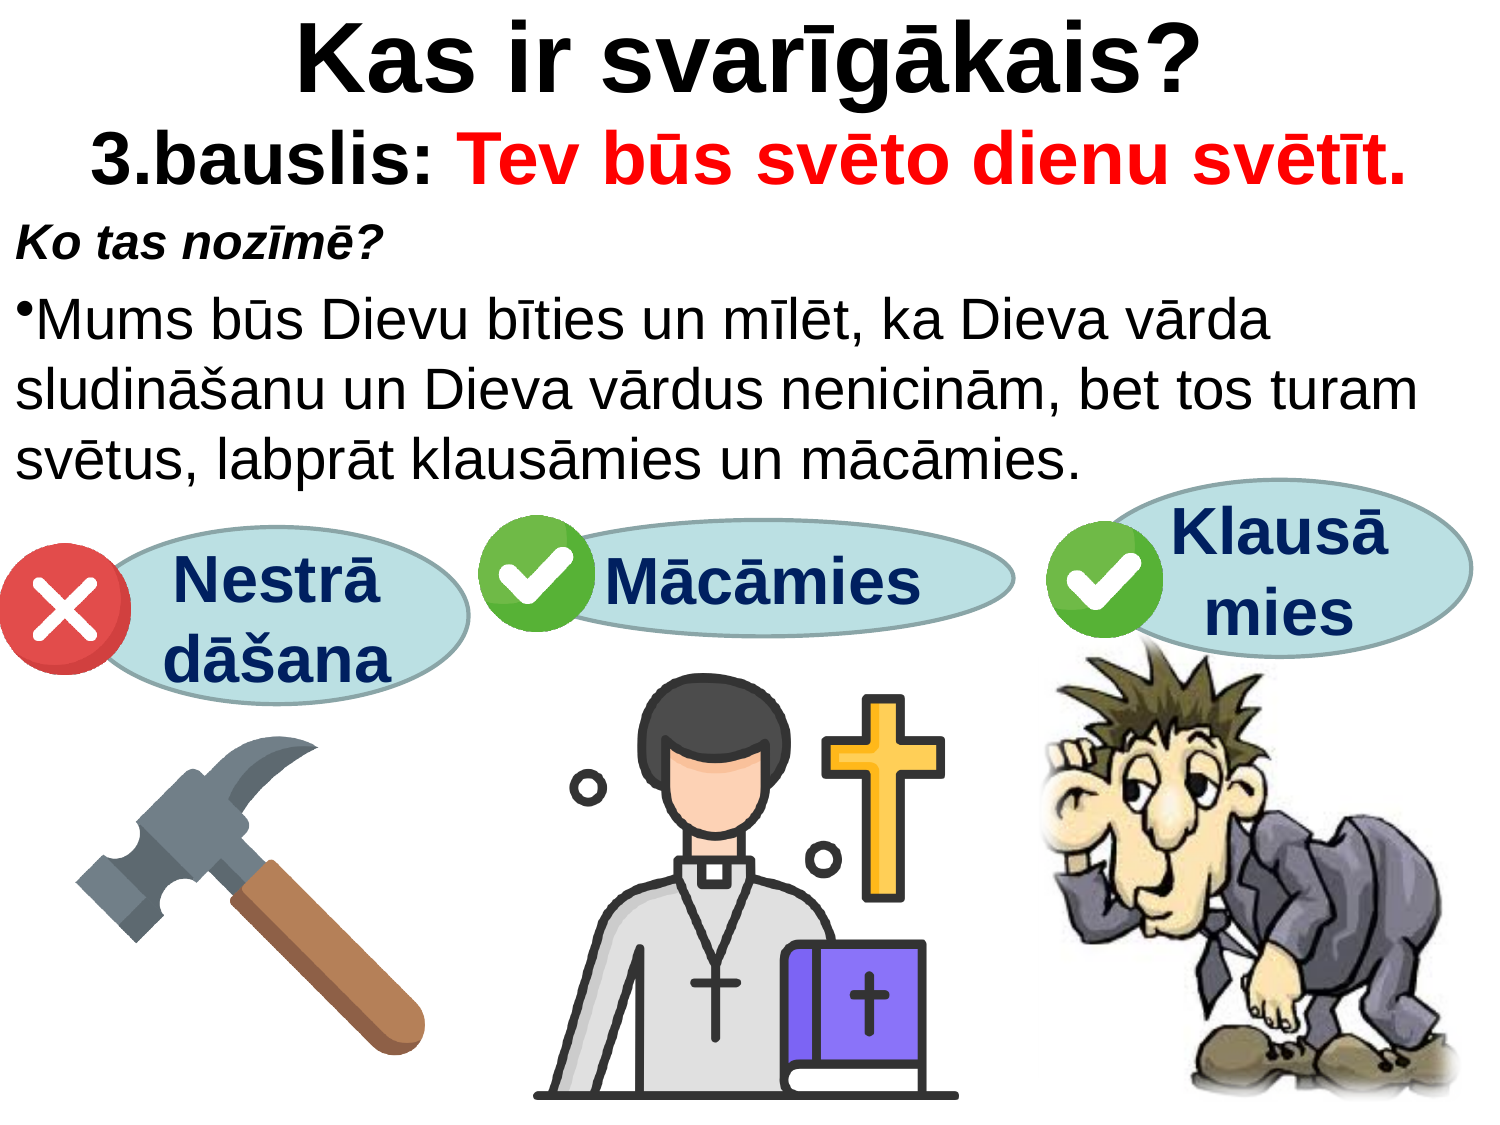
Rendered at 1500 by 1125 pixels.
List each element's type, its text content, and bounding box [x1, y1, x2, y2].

list 3.bauslis: Tev būs svēto dienu svētīt. Ko tas nozīmē? Mums būs Dievu bīties un mīlēt, ka Dieva vārda sludināšanu un Dieva vārdus nenicinām, bet tos turam svētus, labprāt klausāmies un mācāmies. [0, 101, 1500, 528]
title Kas ir svarīgākais? [0, 0, 1500, 101]
picture [1037, 520, 1463, 1103]
text_box Nestrādāšana [135, 524, 471, 707]
text_box Klausāmies [1116, 477, 1474, 628]
picture [0, 542, 131, 675]
picture [478, 515, 596, 633]
picture [533, 673, 959, 1100]
text_box Mācāmies [600, 517, 1016, 639]
picture [74, 720, 426, 1071]
